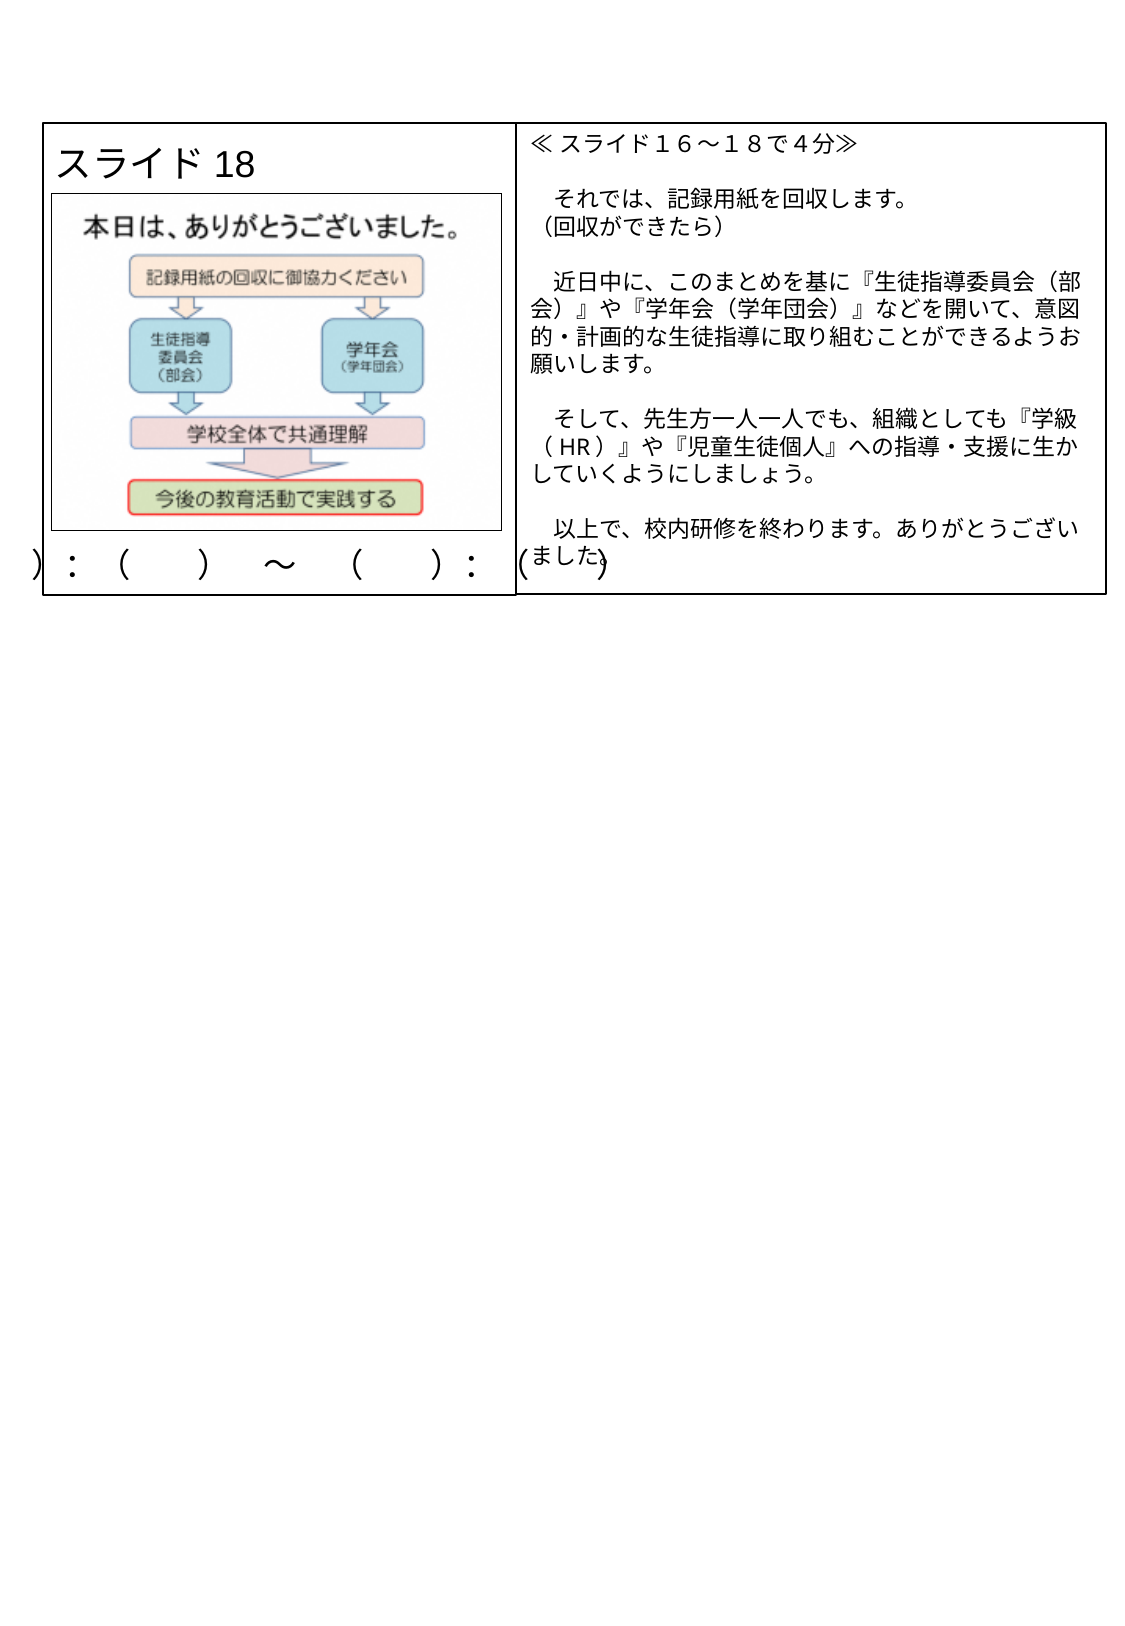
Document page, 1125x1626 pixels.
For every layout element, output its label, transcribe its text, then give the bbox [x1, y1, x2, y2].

text_box ≪スライド１６～１８で４分≫ それでは、記録用紙を回収します。 （回収ができたら） 近日中に、このまとめを基に『生徒指導委員会（部会）』や『学年会（学年団会）』などを開いて、意図的・計画的な生徒指導に取り組むことができるようお願いします。 そして、先生方一人一人でも、組織としても『学級（HR）』や『児童生徒個人』への指導・支援に生かしていくようにしましょう。 以上で、校内研修を終わります。ありがとうございました。 [515, 122, 1107, 622]
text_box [42, 122, 517, 596]
